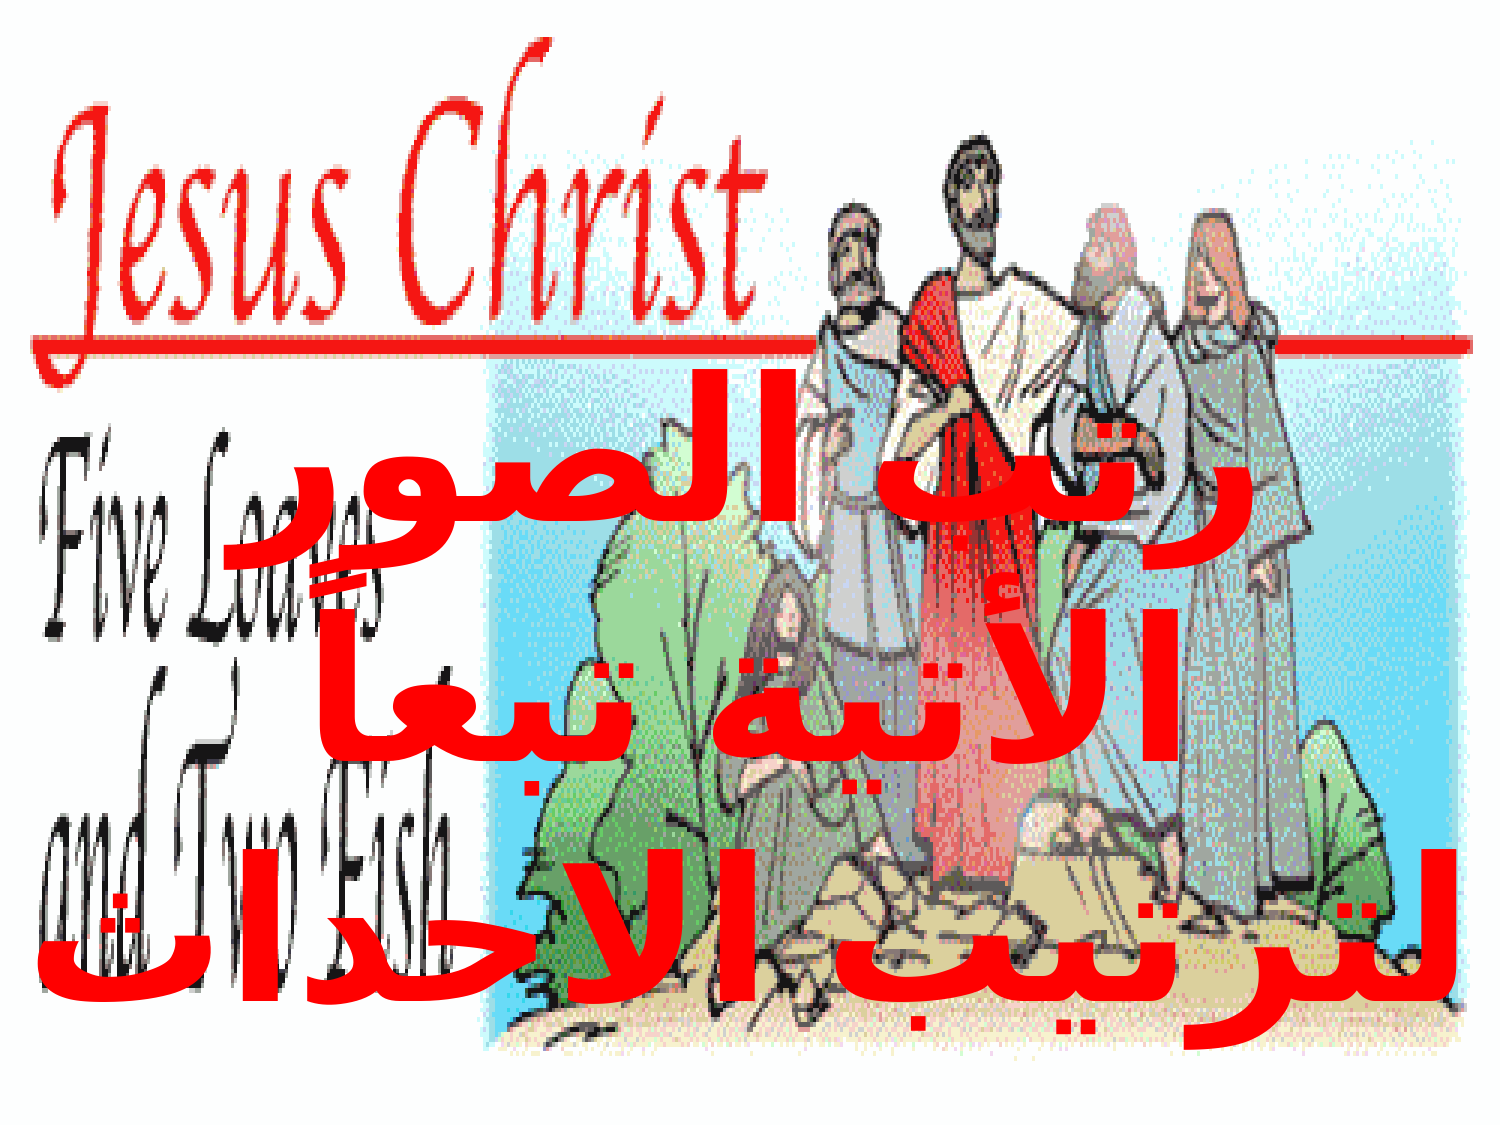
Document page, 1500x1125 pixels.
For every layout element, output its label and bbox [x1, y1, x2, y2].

list [0, 0, 1500, 1125]
